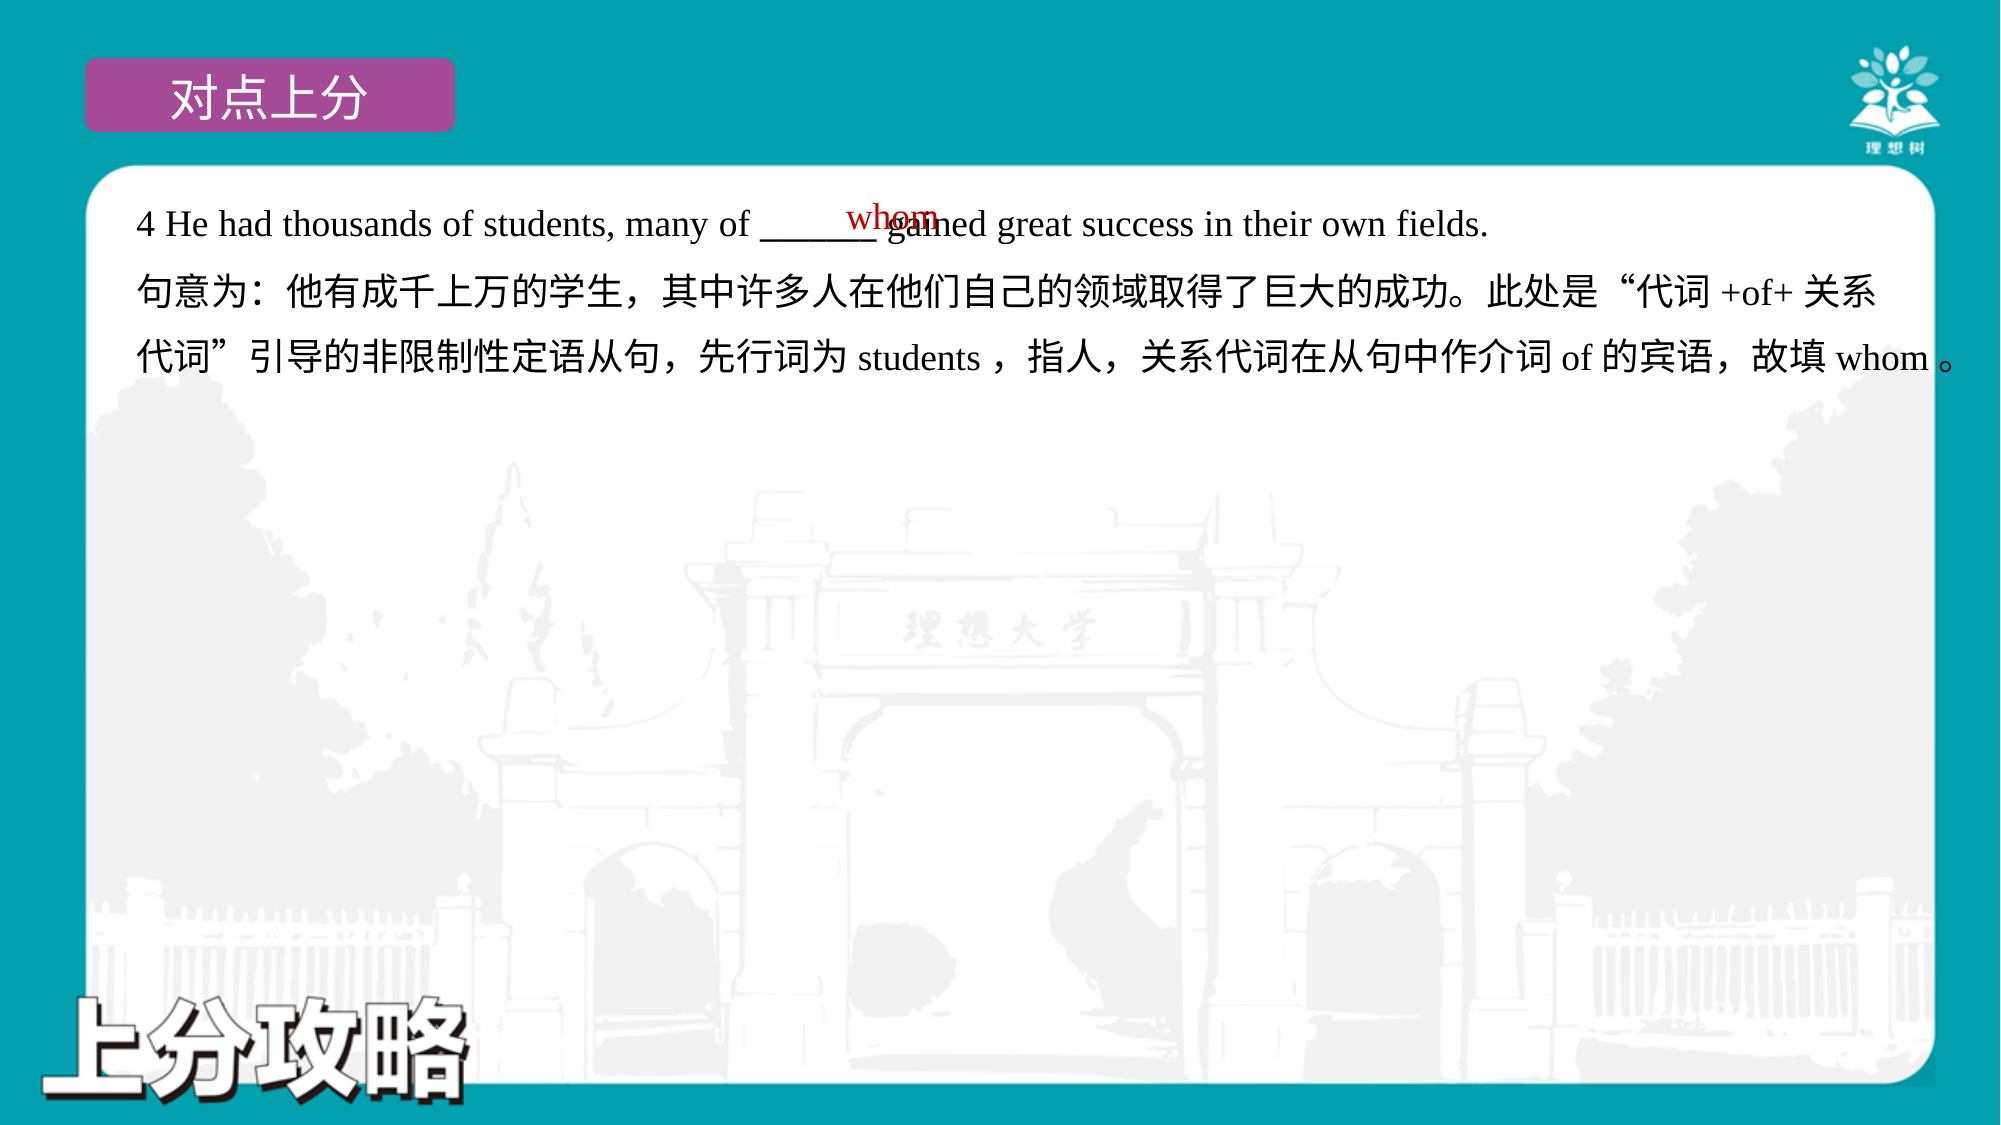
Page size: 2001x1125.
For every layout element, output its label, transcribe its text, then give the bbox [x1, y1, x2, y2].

text_box whom [832, 170, 954, 230]
text_box 4 He had thousands of students, many of _______ gained great success in their own fields. [136, 176, 1865, 237]
picture [0, 0, 2000, 1125]
text_box 句意为：他有成千上万的学生，其中许多人在他们自己的领域取得了巨大的成功。此处是“代词+of+关系 代词”引导的非限制性定语从句，先行词为students，指人，关系代词在从句中作介词of的宾语，故填whom。 [136, 244, 1865, 372]
